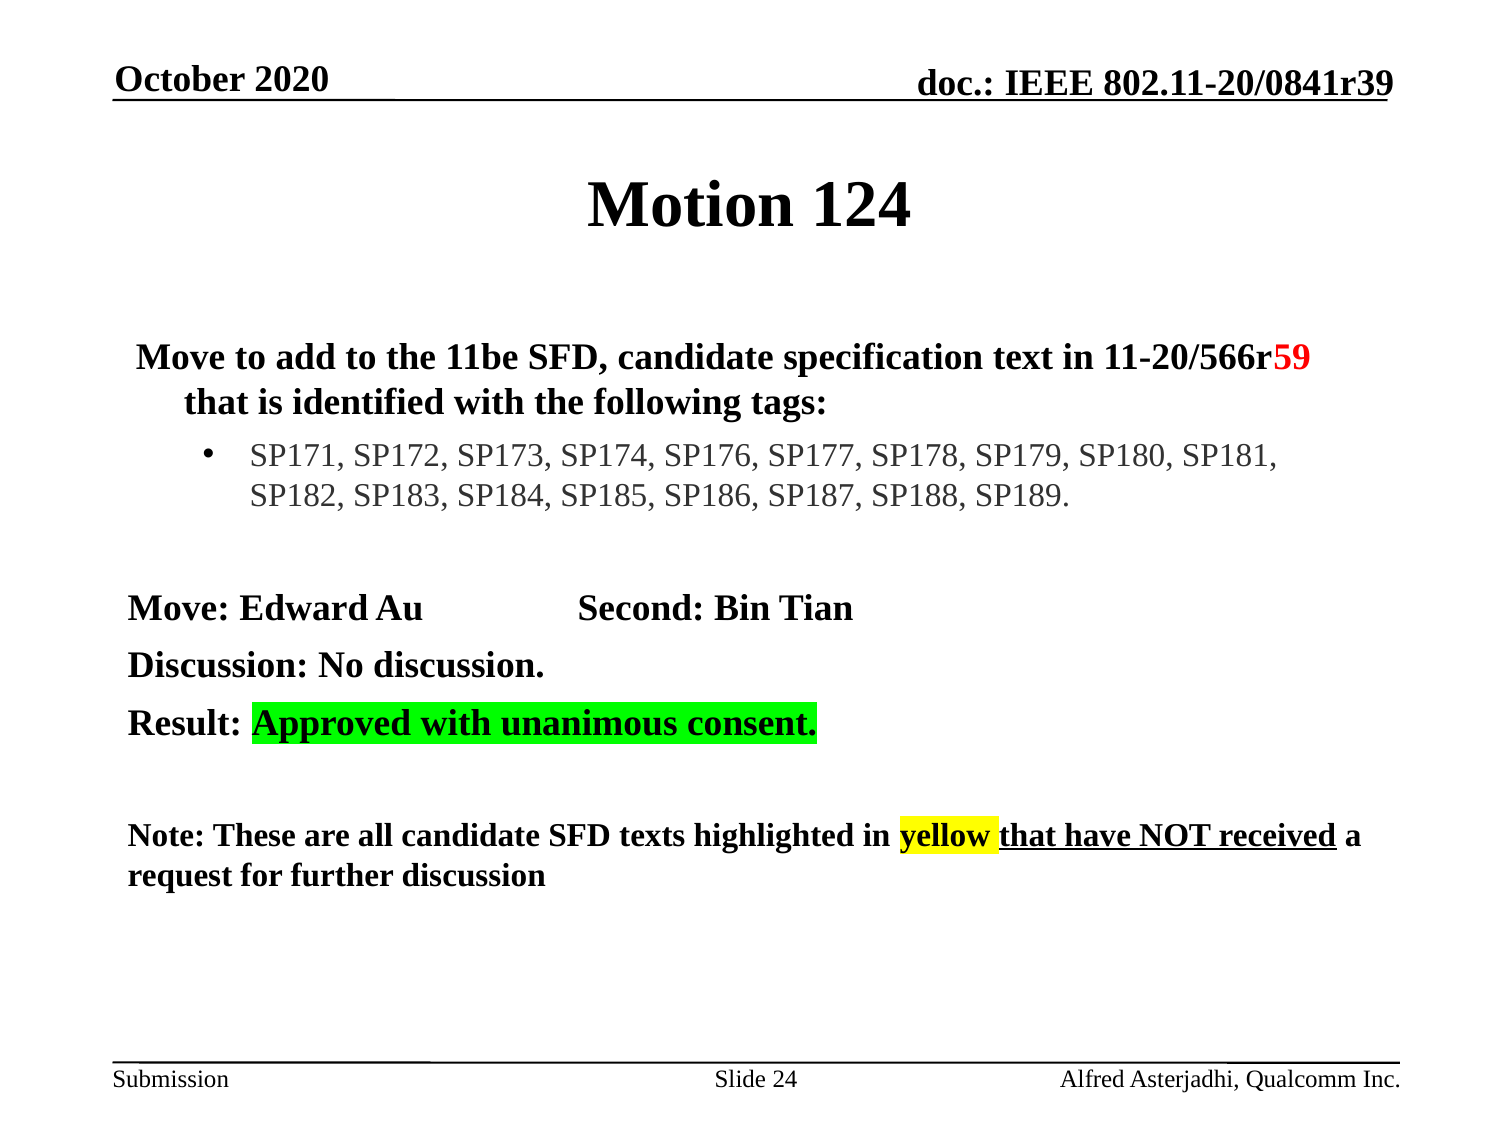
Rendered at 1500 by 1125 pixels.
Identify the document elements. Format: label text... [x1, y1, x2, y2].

footer Alfred Asterjadhi, Qualcomm Inc. [878, 1061, 1402, 1093]
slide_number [114, 54, 423, 100]
slide_number Slide 24 [712, 1061, 800, 1123]
list Move to add to the 11be SFD, candidate specification text in 11-20/566r59 that is identified with the following tags: SP171, SP172, SP173, SP174, SP176, SP177, SP178, SP179, SP180, SP181, SP182, SP183, SP184, SP185, SP186, SP187, SP188, SP189. Move: Edward Au Second: Bin Tian Discussion: No discussion. Result: Approved with unanimous consent. Note: These are all candidate SFD texts highlighted in yellow that have NOT received a request for further discussion [112, 324, 1388, 1063]
title Motion 124 [112, 112, 1388, 288]
